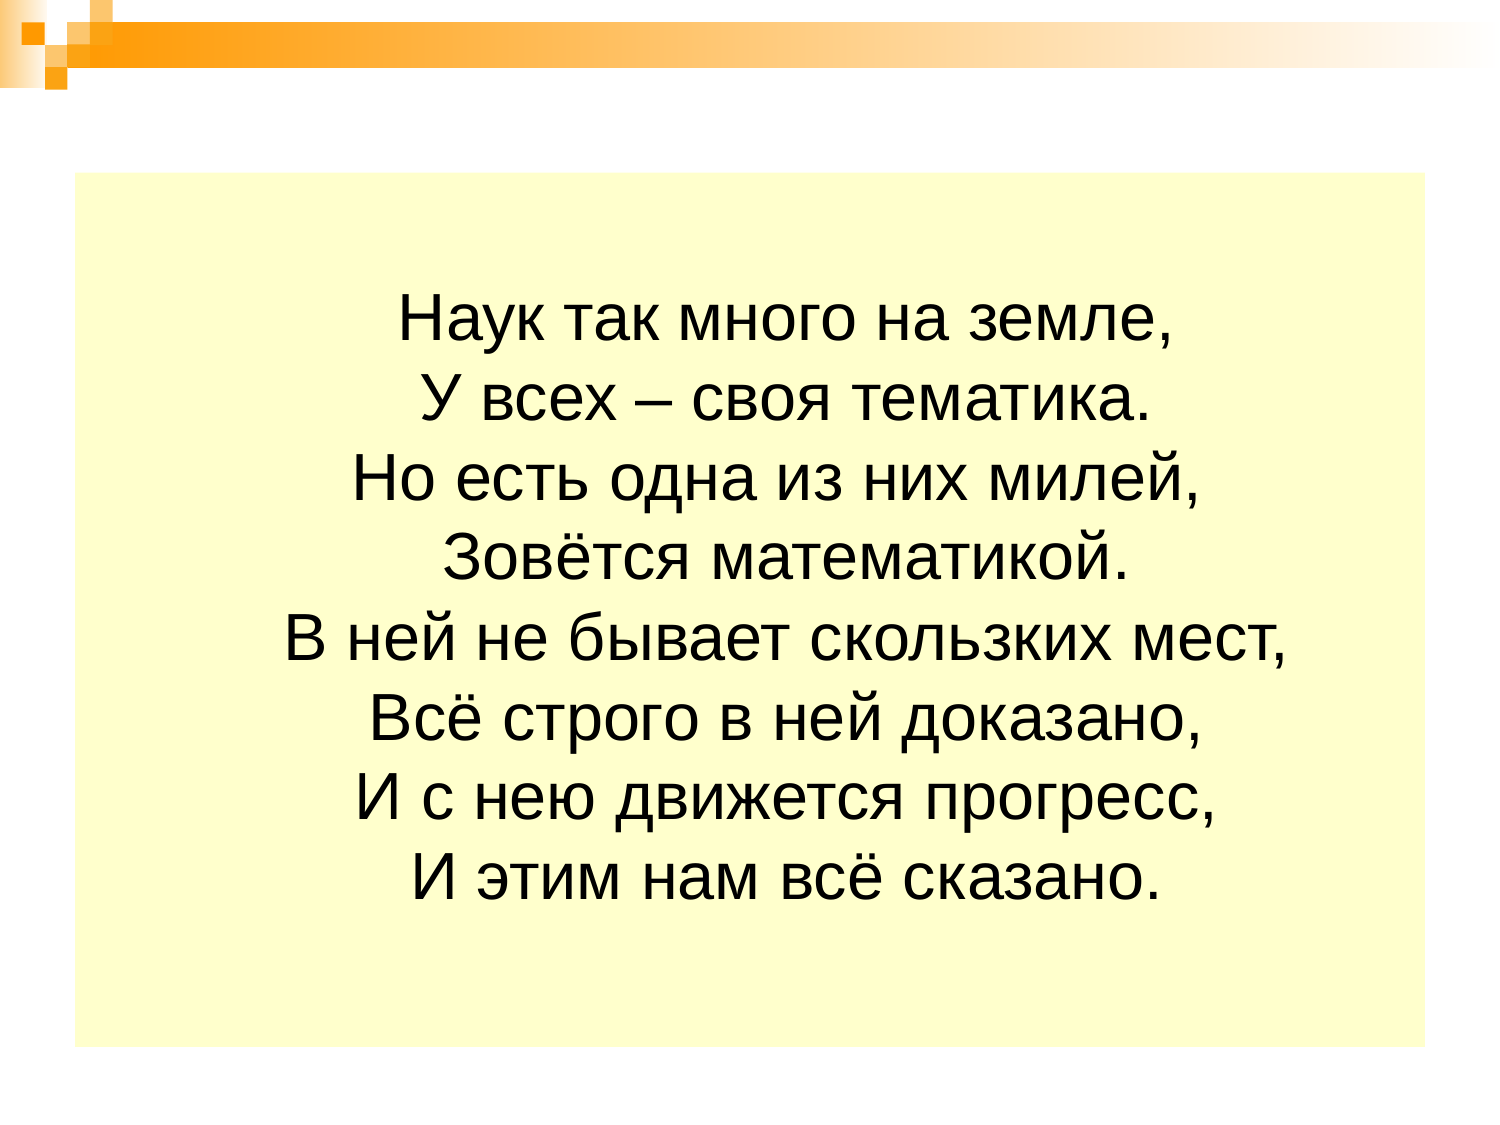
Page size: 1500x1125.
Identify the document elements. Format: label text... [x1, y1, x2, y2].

list Наук так много на земле, У всех – своя тематика. Но есть одна из них милей, Зовётся математикой. В ней не бывает скользких мест, Всё строго в ней доказано, И с нею движется прогресс, И этим нам всё сказано. [75, 172, 1425, 1047]
